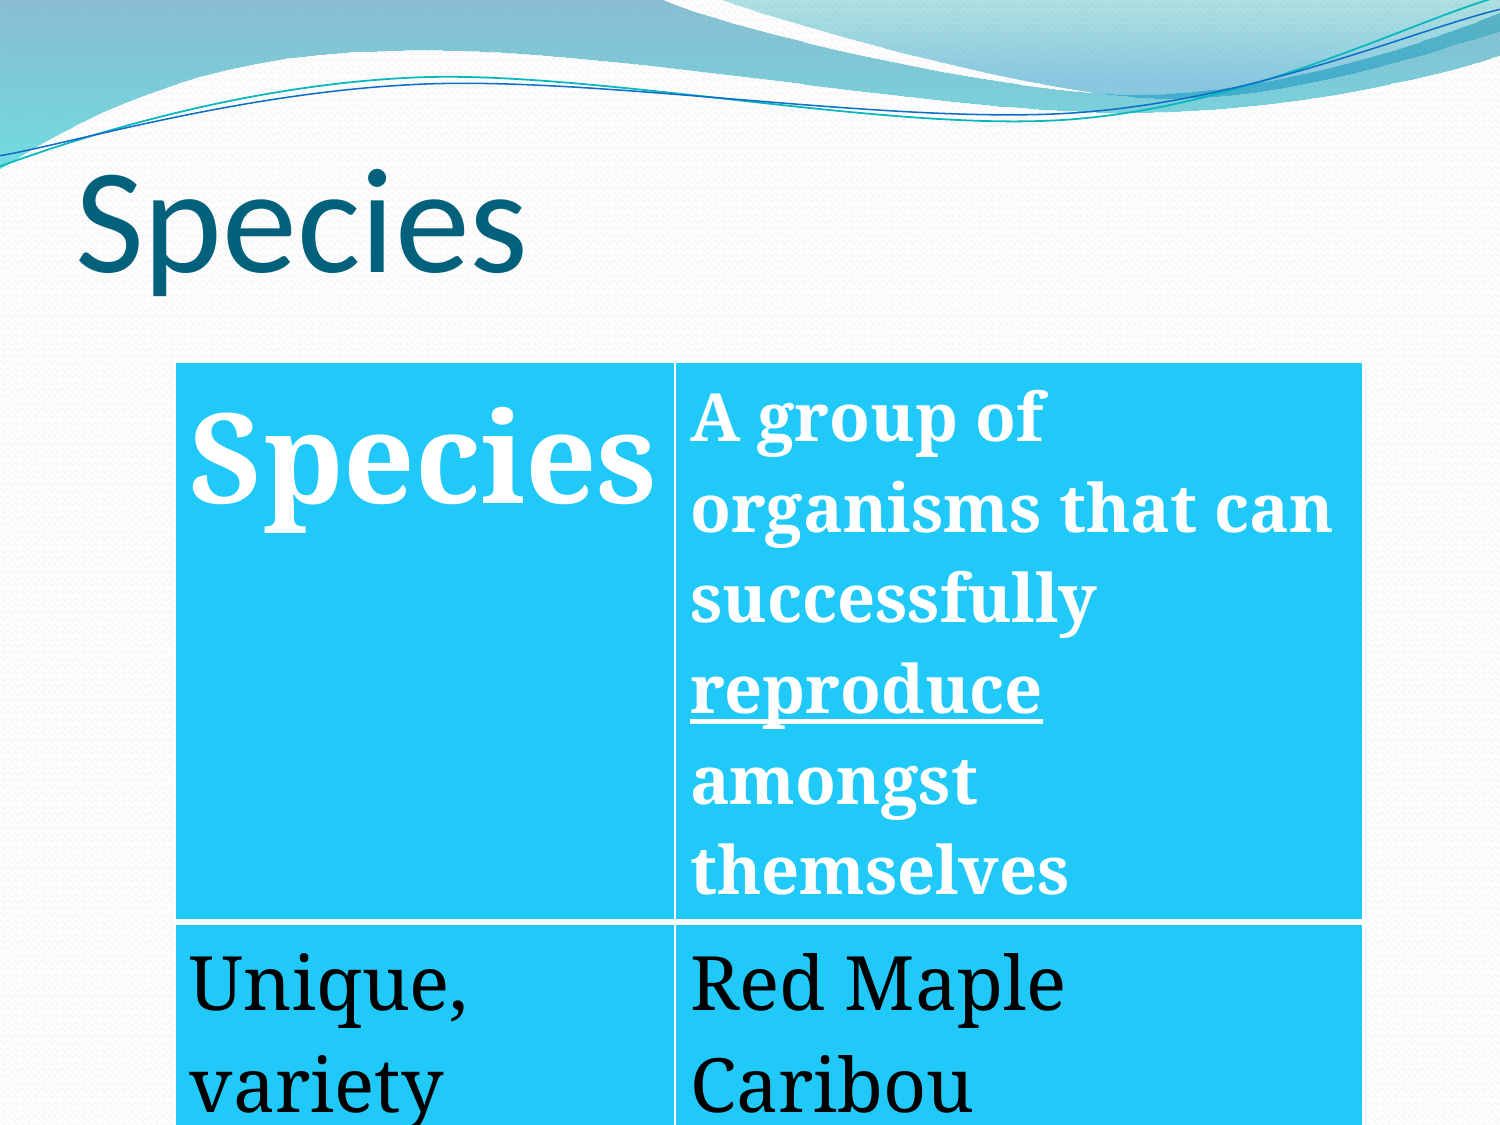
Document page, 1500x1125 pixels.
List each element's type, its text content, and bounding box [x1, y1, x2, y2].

table_cell Red Maple Caribou [676, 925, 1362, 1125]
table_header Species [176, 363, 674, 919]
title Species [75, 115, 1425, 303]
table_header A group of organisms that can successfully reproduce amongst themselves [676, 363, 1362, 919]
table_cell Unique, variety [176, 925, 674, 1125]
